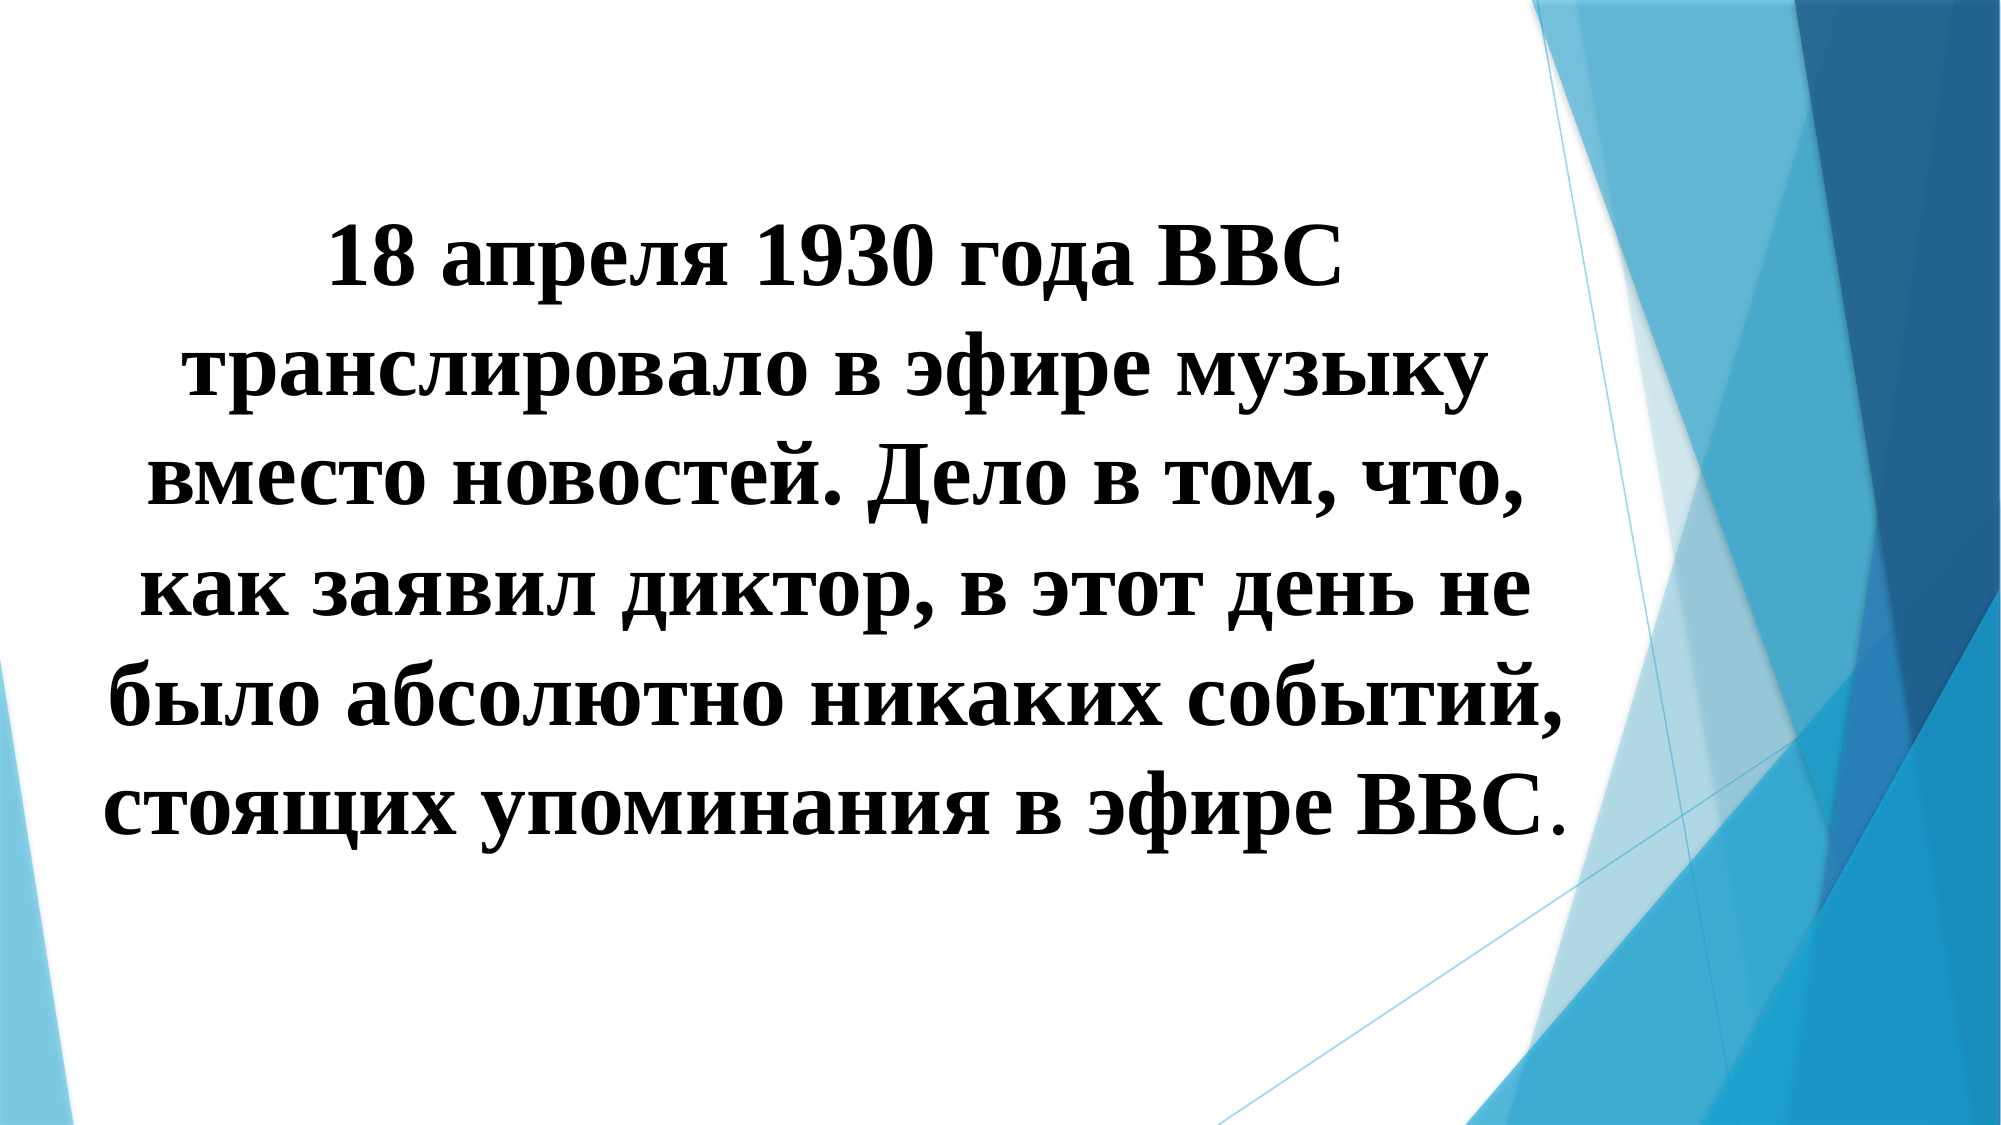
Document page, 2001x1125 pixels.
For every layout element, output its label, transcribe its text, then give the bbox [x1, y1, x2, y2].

text_box 18 апреля 1930 года BBC транслировало в эфире музыку вместо новостей. Дело в том, что, как заявил диктор, в этот день не было абсолютно никаких событий, стоящих упоминания в эфире BBC. [62, 186, 1612, 861]
